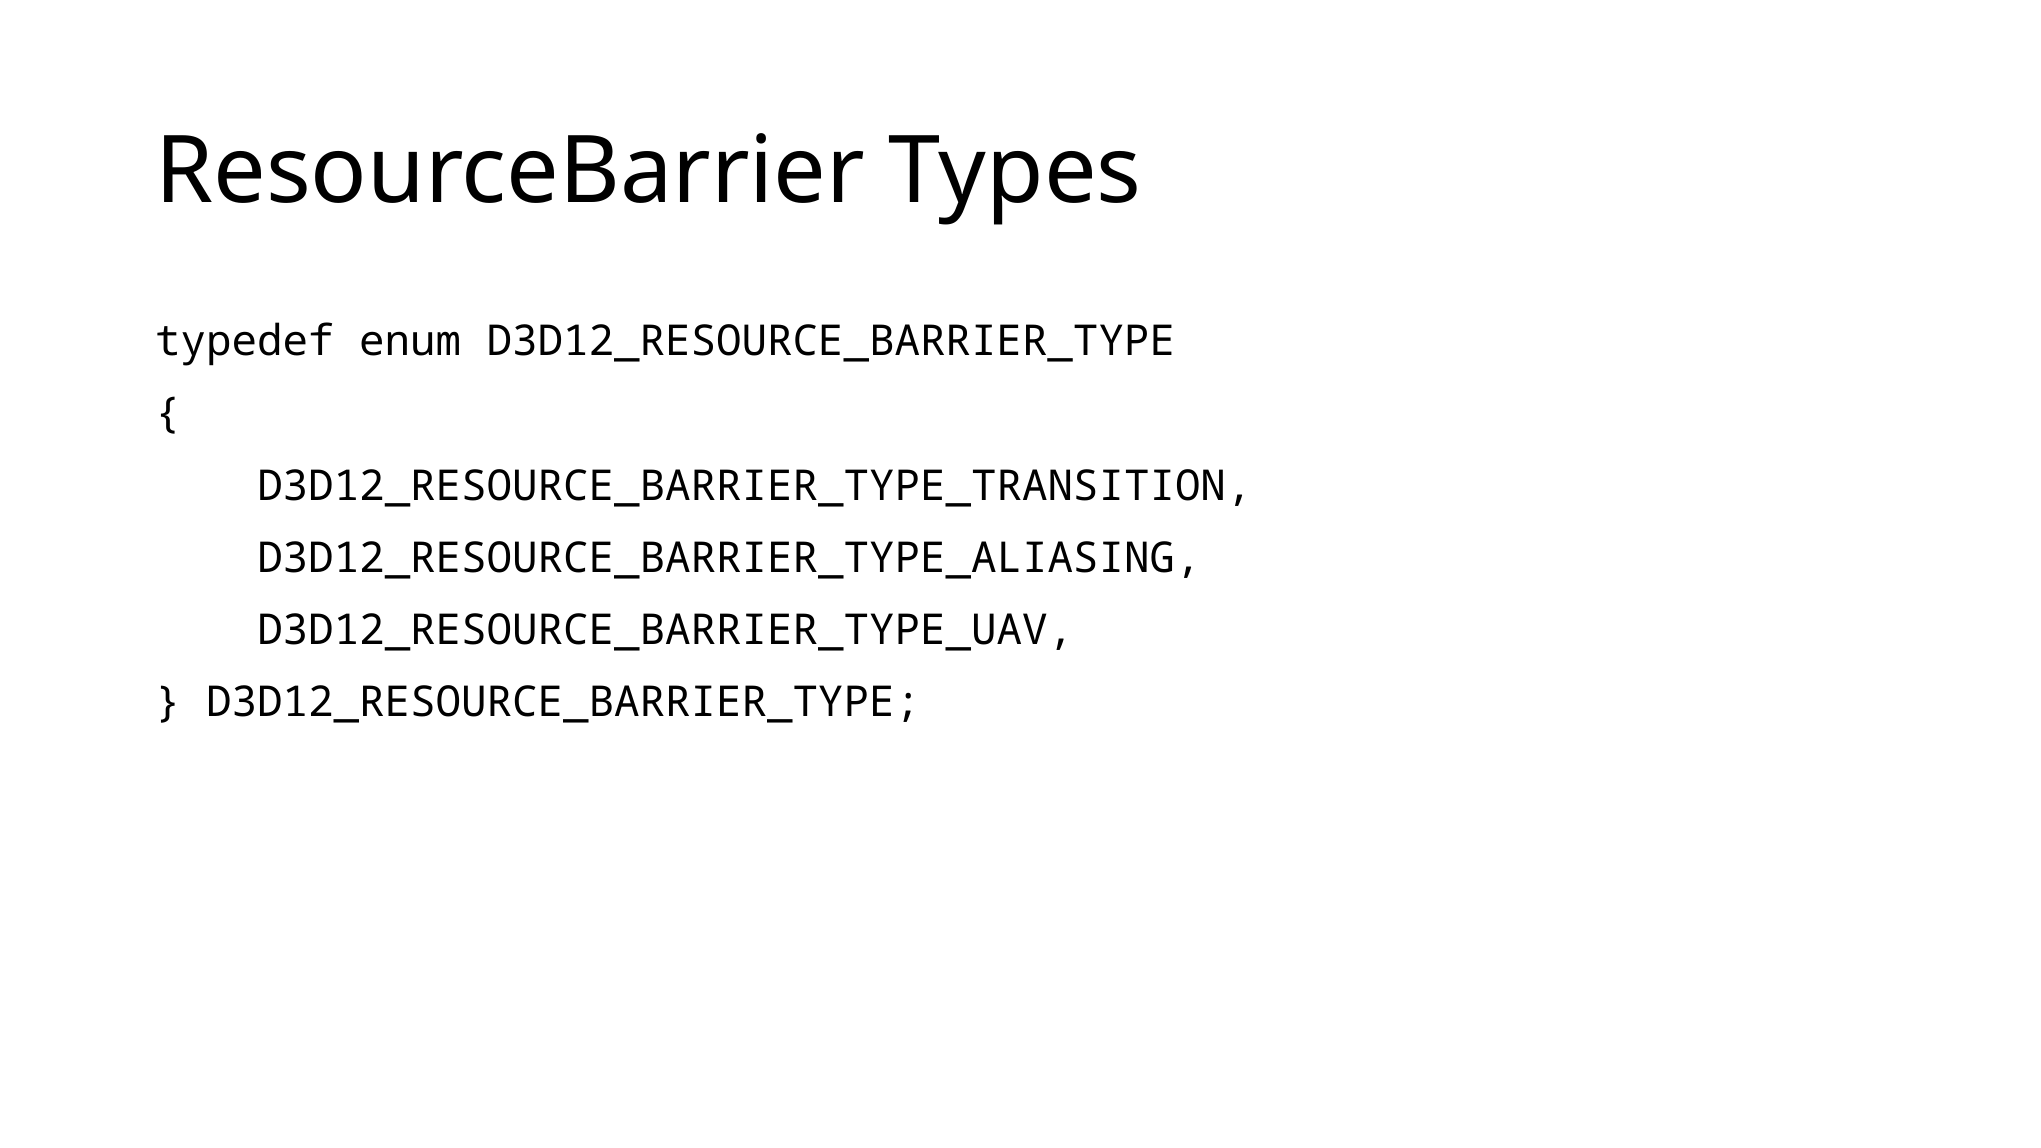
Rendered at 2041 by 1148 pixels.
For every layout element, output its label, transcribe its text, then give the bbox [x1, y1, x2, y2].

list typedef enum D3D12_RESOURCE_BARRIER_TYPE { D3D12_RESOURCE_BARRIER_TYPE_TRANSITION, D3D12_RESOURCE_BARRIER_TYPE_ALIASING, D3D12_RESOURCE_BARRIER_TYPE_UAV, } D3D12_RESOURCE_BARRIER_TYPE; [140, 305, 1900, 1034]
title ResourceBarrier Types [140, 61, 1900, 283]
